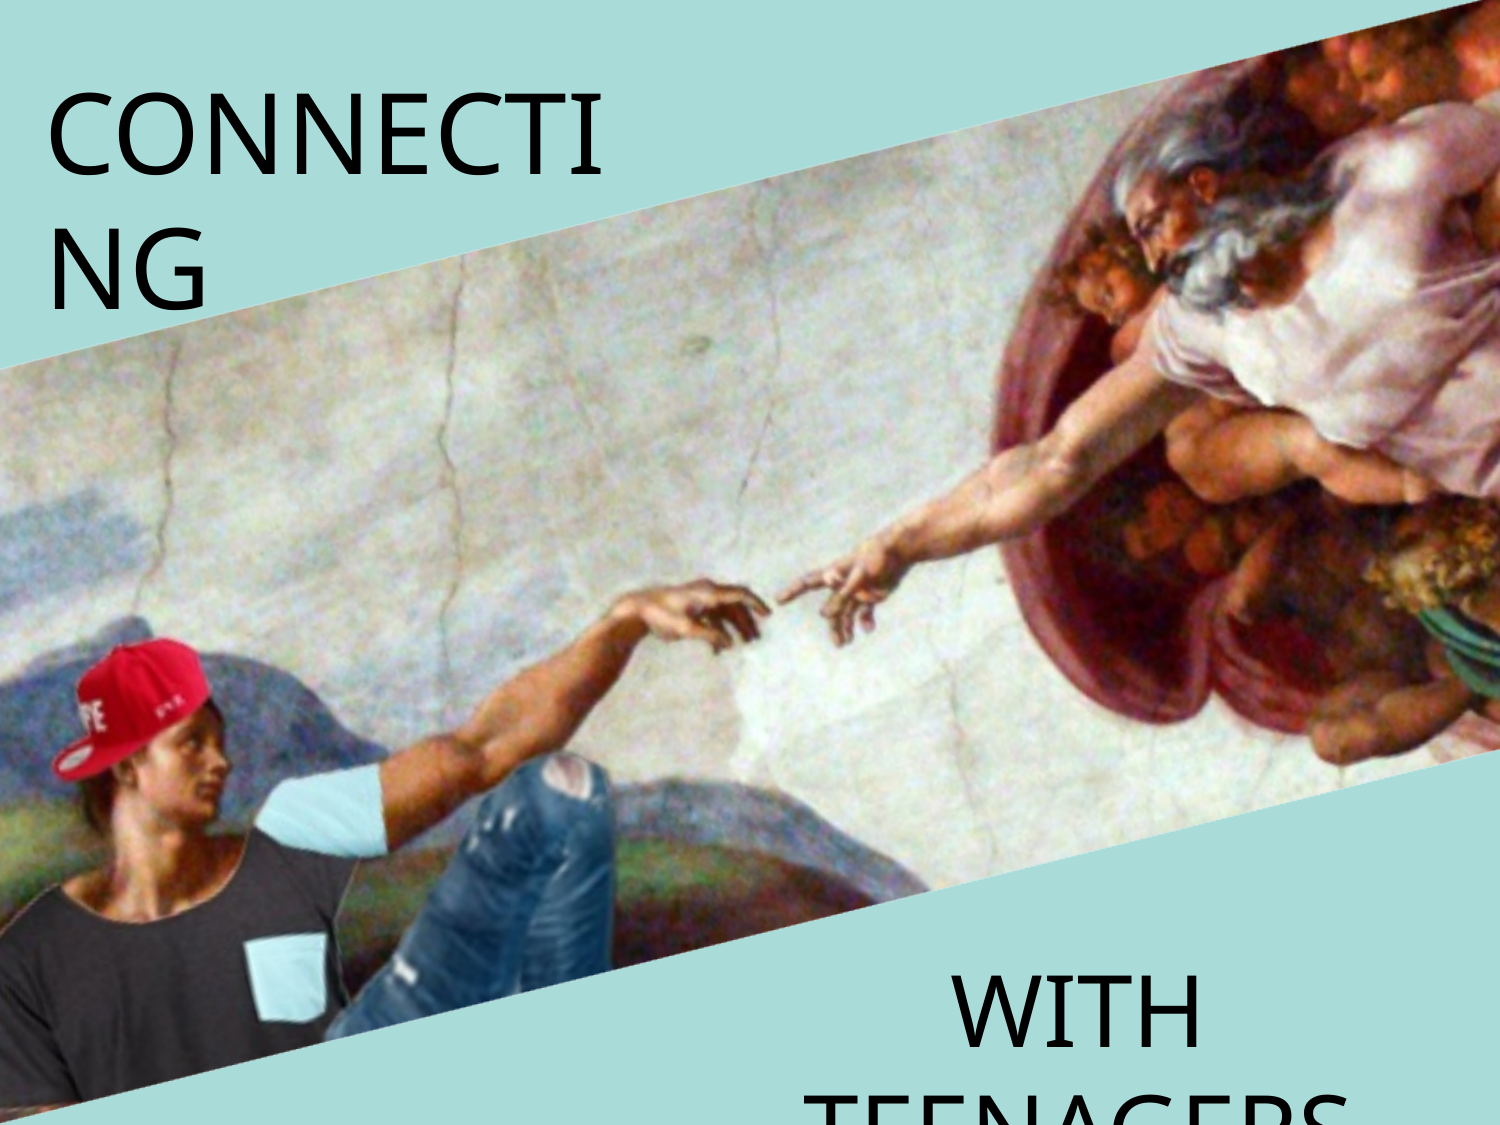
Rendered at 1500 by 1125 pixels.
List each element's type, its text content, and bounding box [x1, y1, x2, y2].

text_box CONNECTING [29, 54, 664, 192]
picture [0, 0, 1500, 1122]
subtitle WITH TEENAGERS [657, 940, 1500, 1083]
